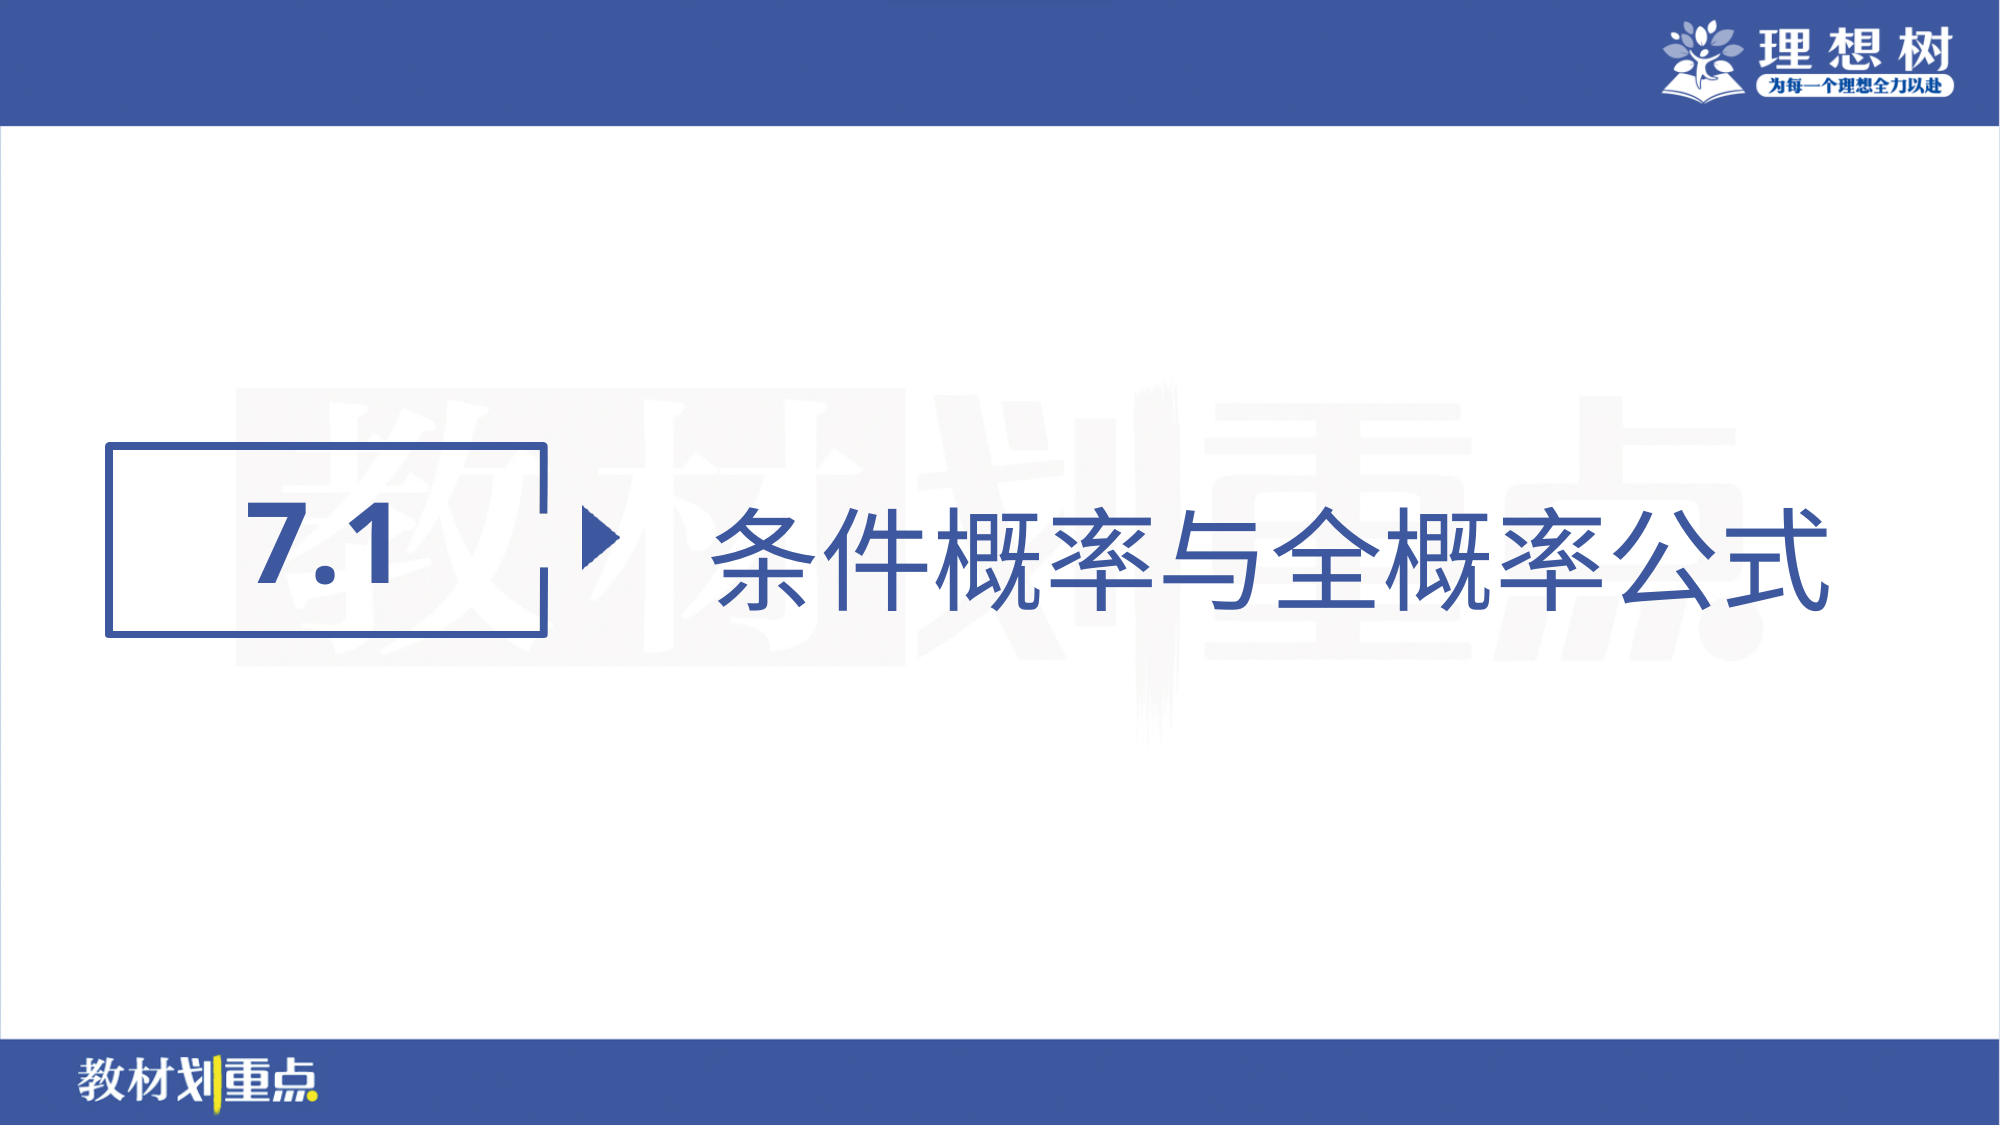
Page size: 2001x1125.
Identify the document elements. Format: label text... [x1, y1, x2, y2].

text_box 条件概率与全概率公式 [708, 424, 1967, 635]
picture [0, 0, 2000, 1125]
